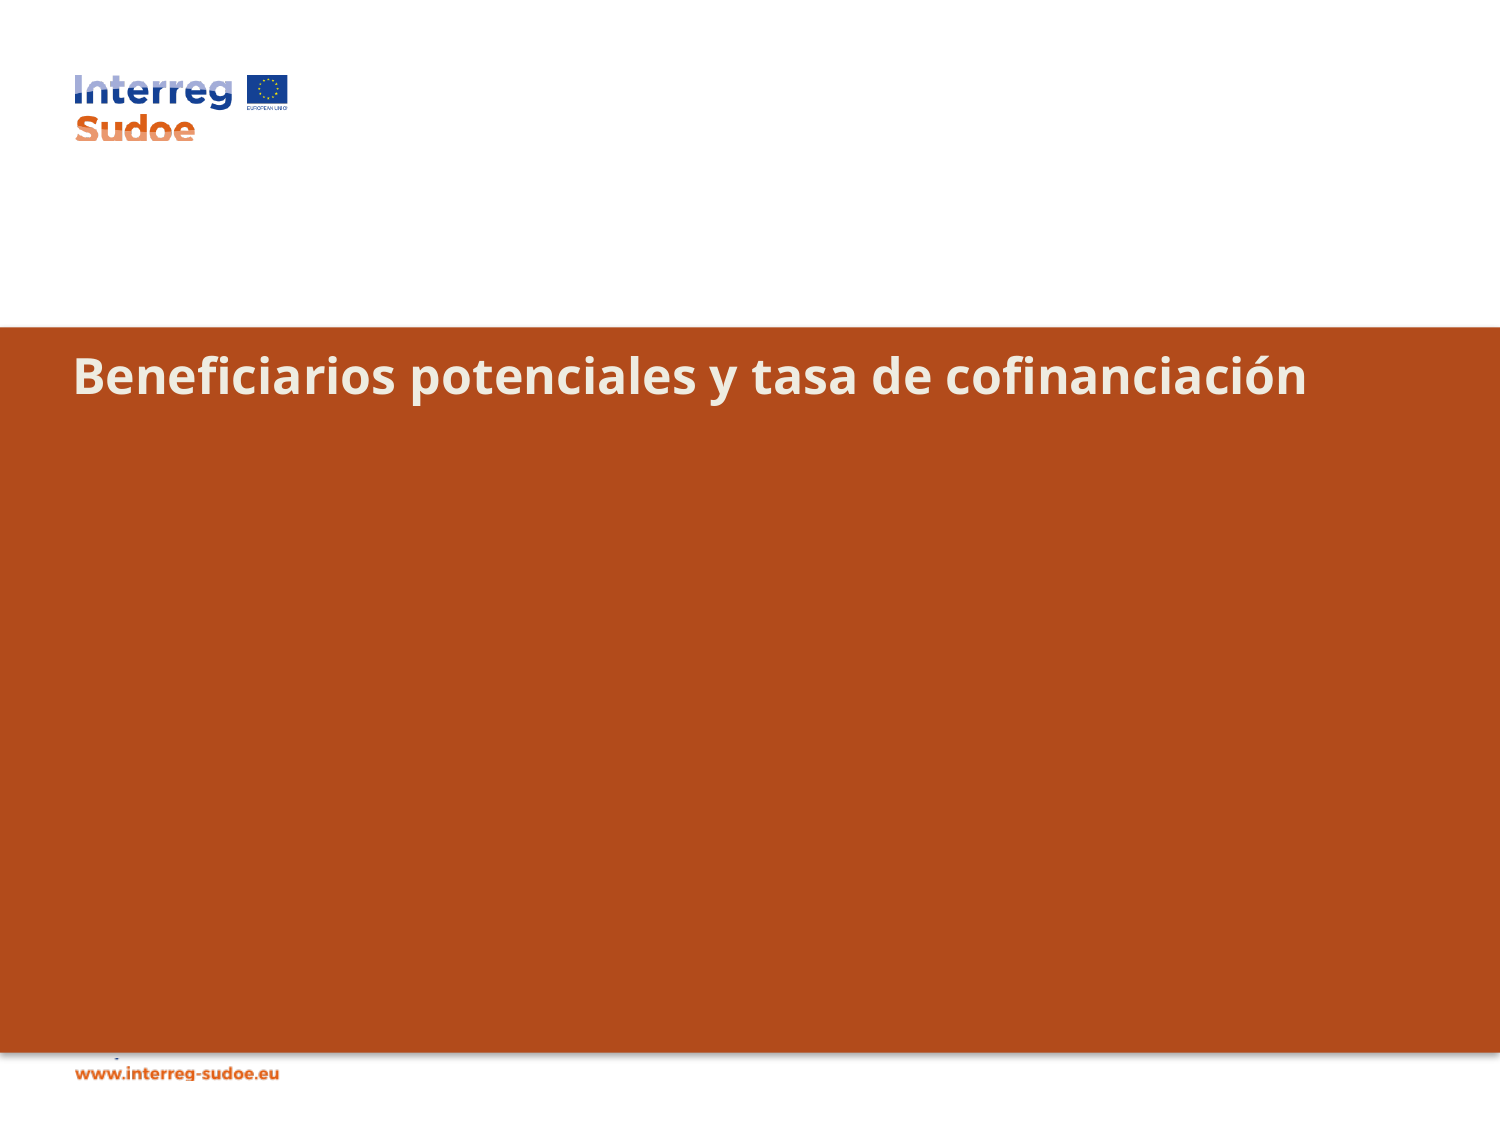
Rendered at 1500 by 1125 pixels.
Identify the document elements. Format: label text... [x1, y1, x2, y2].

title Beneficiarios potenciales y tasa de cofinanciación [57, 336, 1463, 560]
